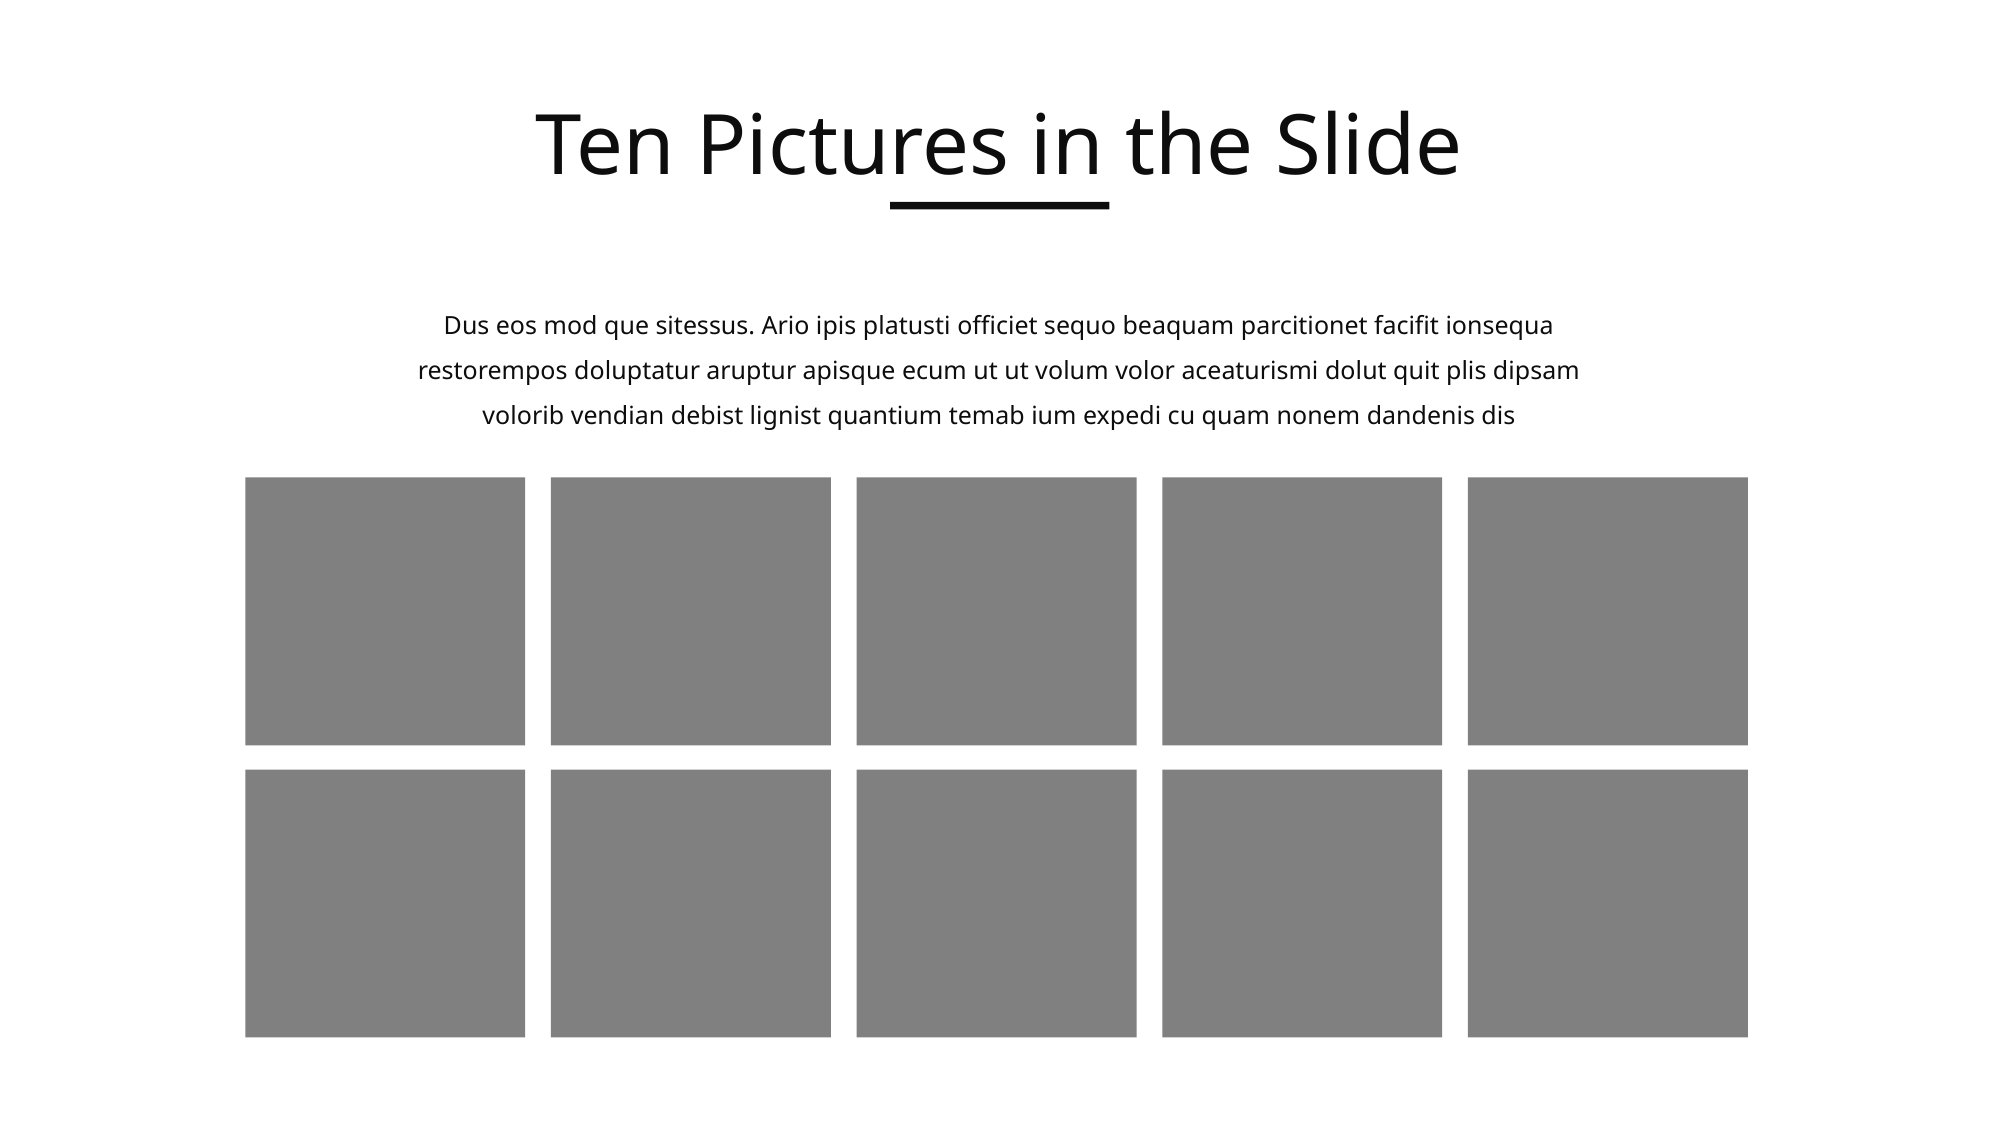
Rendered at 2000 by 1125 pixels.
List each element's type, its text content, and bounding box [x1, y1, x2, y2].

text_box [888, 200, 1111, 211]
text_box [1466, 475, 1750, 747]
text_box [549, 475, 833, 747]
text_box [549, 767, 833, 1039]
text_box Ten Pictures in the Slide [0, 96, 2000, 187]
text_box [855, 767, 1139, 1039]
text_box [243, 767, 527, 1039]
text_box [1160, 767, 1444, 1039]
text_box Dus eos mod que sitessus. Ario ipis platusti officiet sequo beaquam parcitionet facifit ionsequa restorempos doluptatur aruptur apisque ecum ut ut volum volor aceaturismi dolut quit plis dipsam volorib vendian debist lignist quantium temab ium expedi cu quam nonem dandenis dis [389, 287, 1611, 425]
text_box [855, 475, 1139, 747]
text_box [1160, 475, 1444, 747]
text_box [243, 475, 527, 747]
text_box [1466, 767, 1750, 1039]
